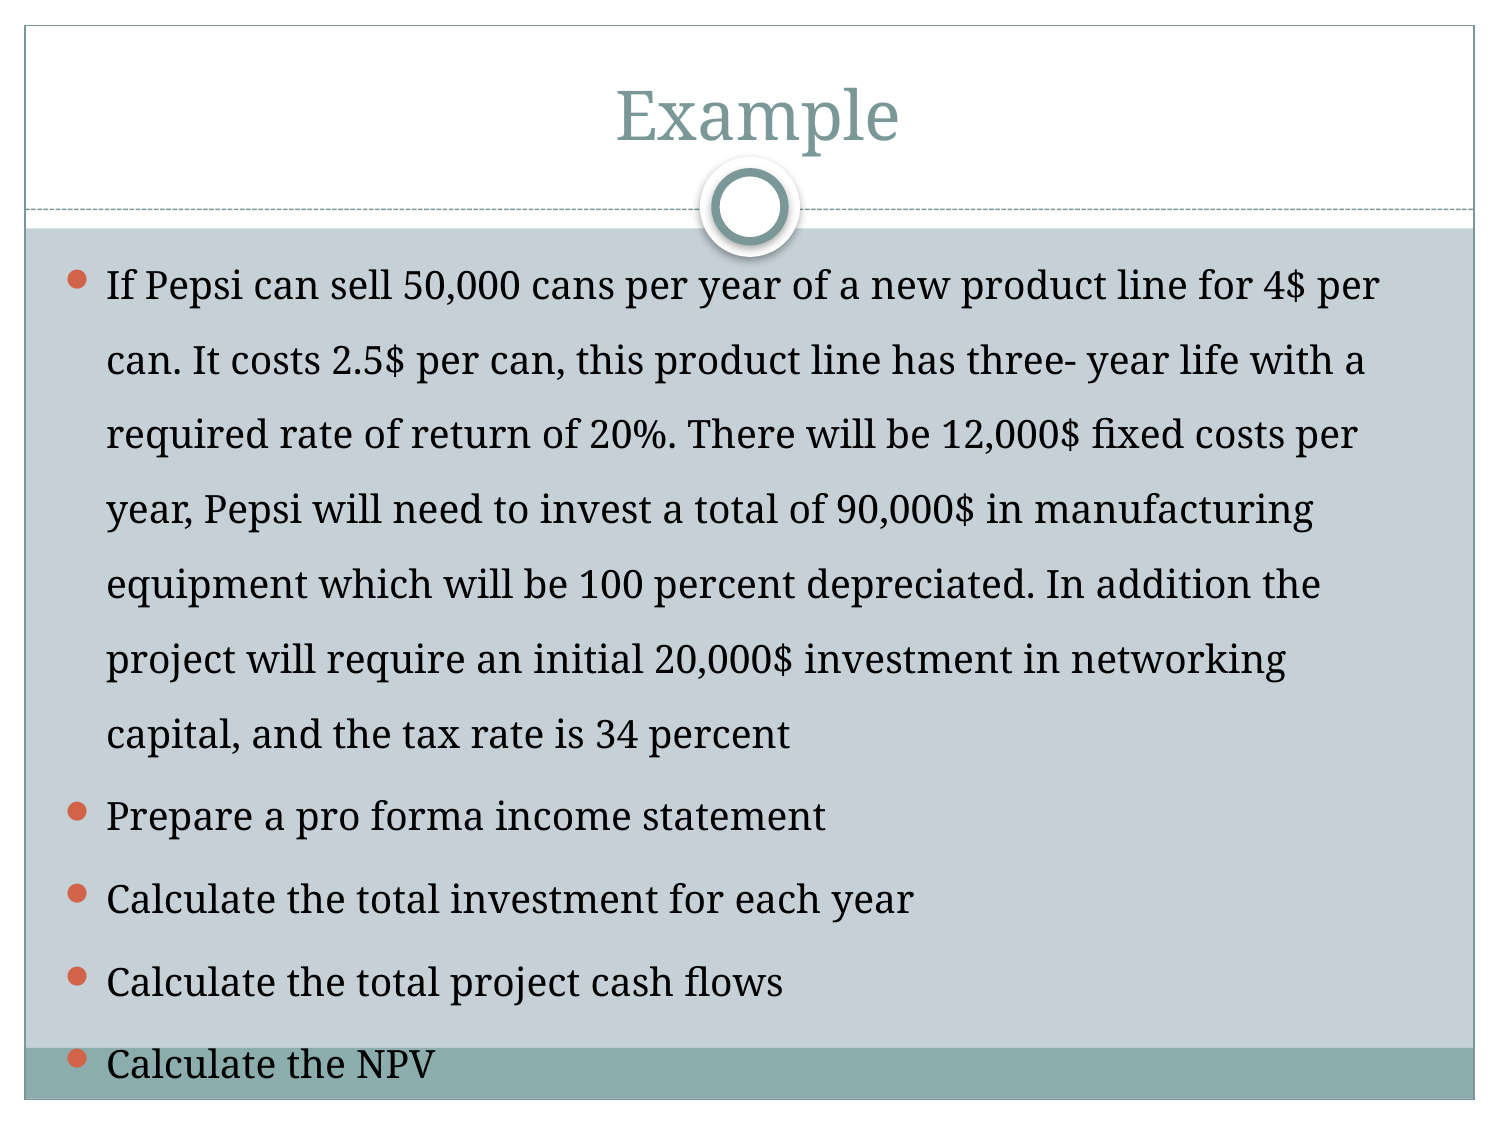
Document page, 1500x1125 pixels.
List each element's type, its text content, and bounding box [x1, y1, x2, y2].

title Example [49, 37, 1450, 162]
list If Pepsi can sell 50,000 cans per year of a new product line for 4$ per can. It costs 2.5$ per can, this product line has three- year life with a required rate of return of 20%. There will be 12,000$ fixed costs per year, Pepsi will need to invest a total of 90,000$ in manufacturing equipment which will be 100 percent depreciated. In addition the project will require an initial 20,000$ investment in networking capital, and the tax rate is 34 percent Prepare a pro forma income statement Calculate the total investment for each year Calculate the total project cash flows Calculate the NPV [50, 224, 1445, 1100]
